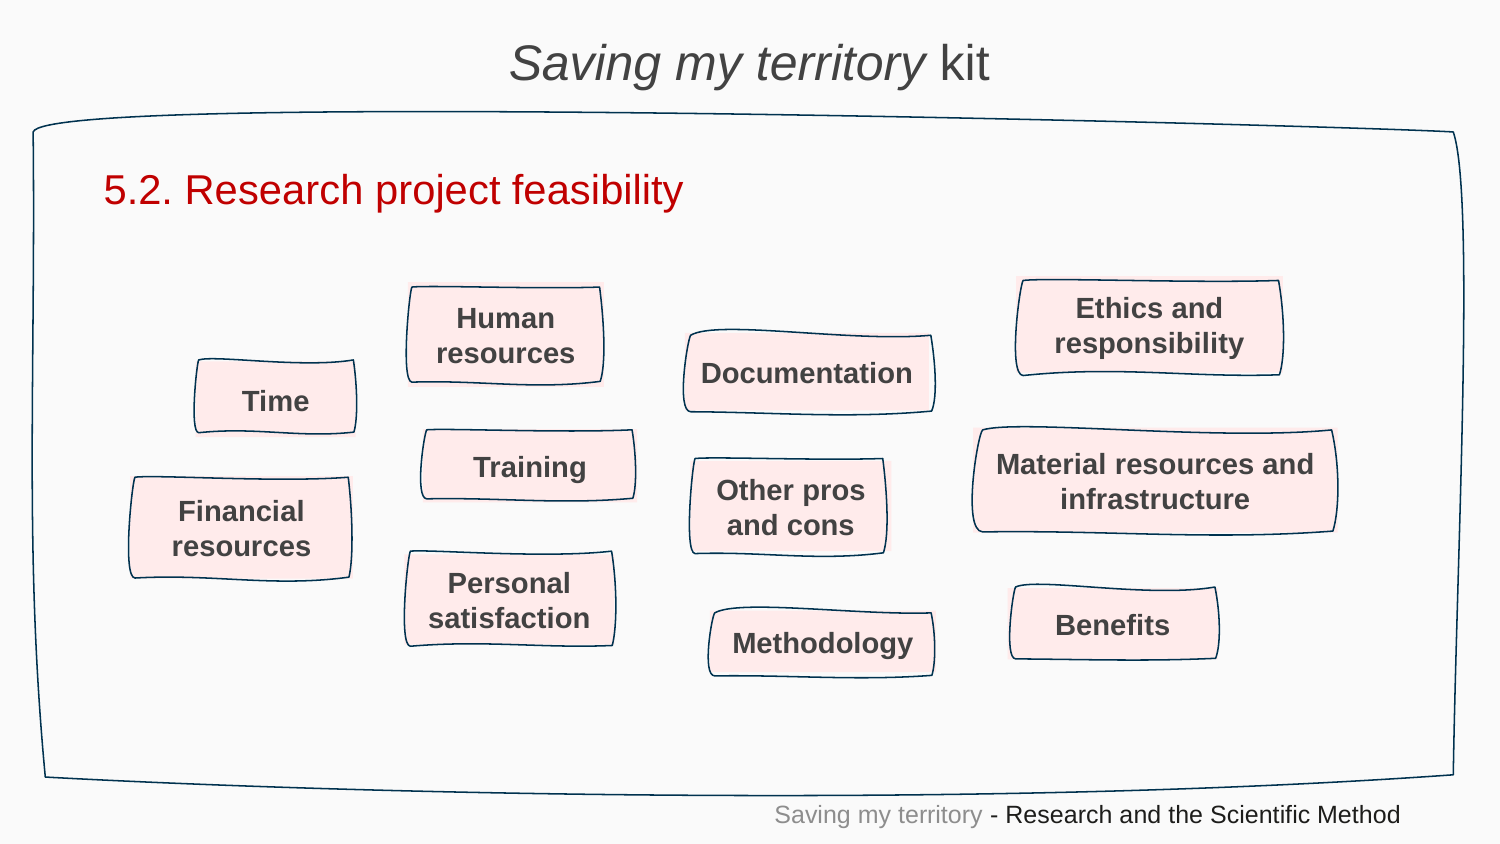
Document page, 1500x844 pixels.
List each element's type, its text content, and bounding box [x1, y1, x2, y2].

text_box 5.2. Research project feasibility [88, 147, 1417, 234]
text_box Saving my territory kit [0, 20, 1499, 106]
text_box [32, 111, 1464, 790]
text_box Saving my territory - Research and the Scientific Method [88, 790, 1417, 844]
